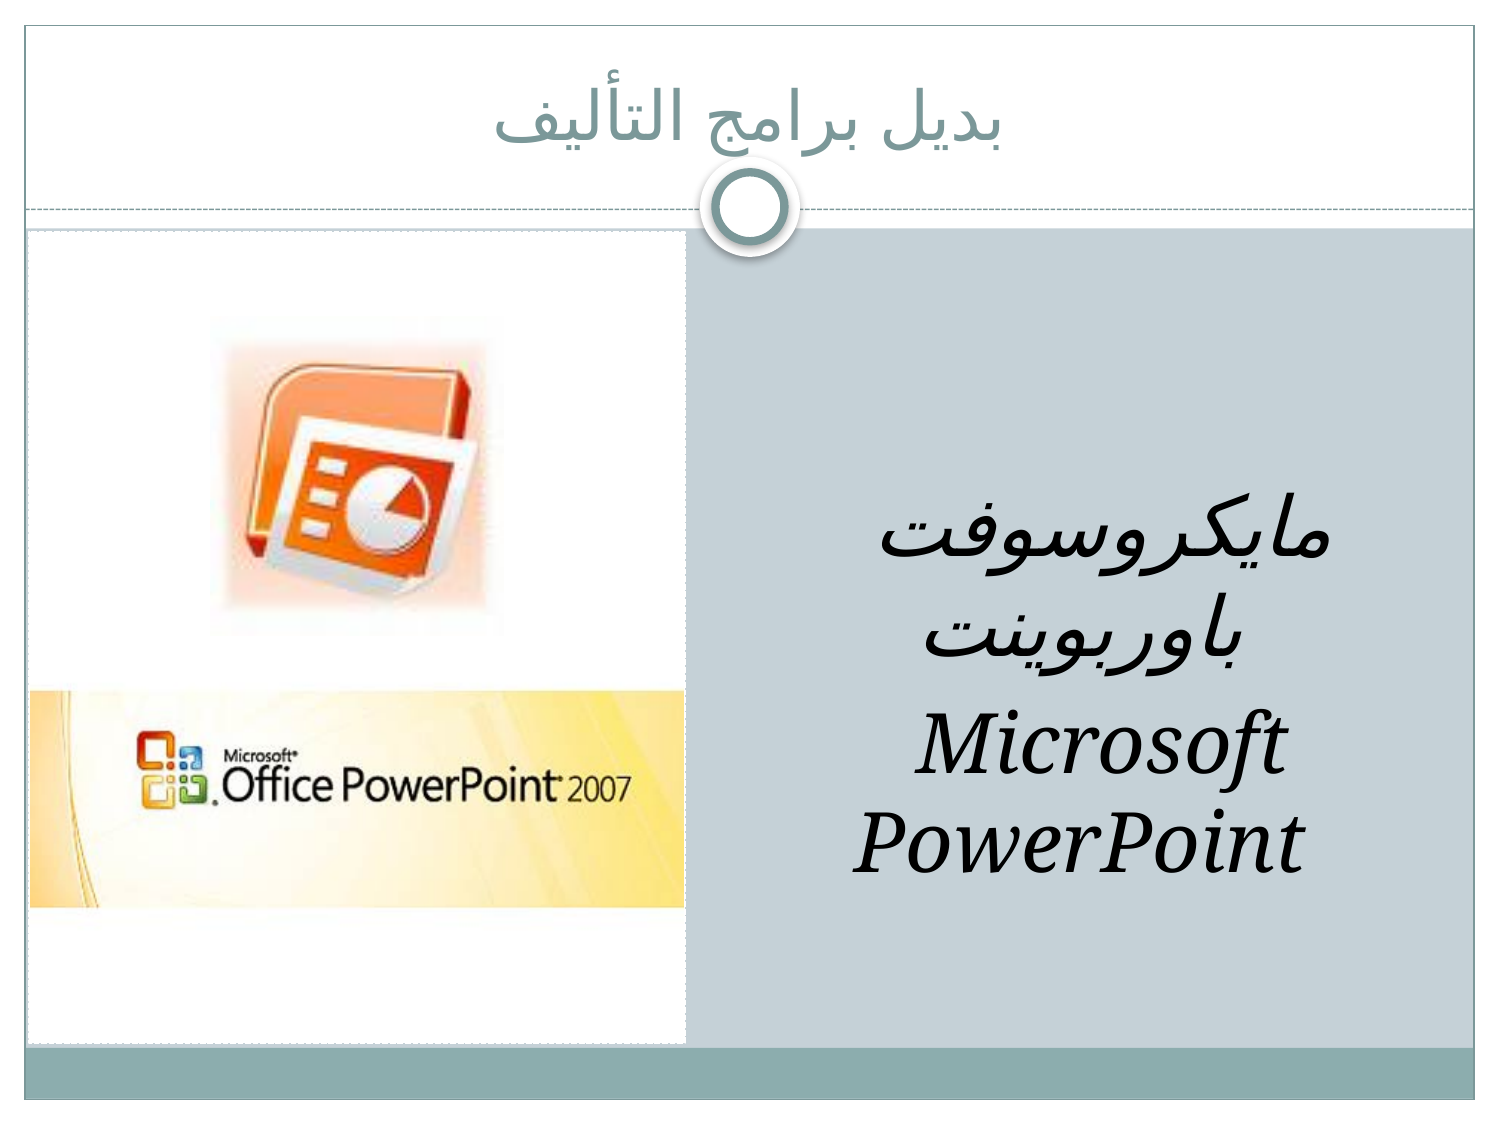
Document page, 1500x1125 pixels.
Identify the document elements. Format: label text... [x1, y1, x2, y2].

picture [30, 316, 684, 1044]
list مايكروسوفت باوربوينت Microsoft PowerPoint [761, 250, 1445, 1001]
title بديل برامج التأليف [49, 37, 1450, 162]
text_box [28, 231, 686, 536]
